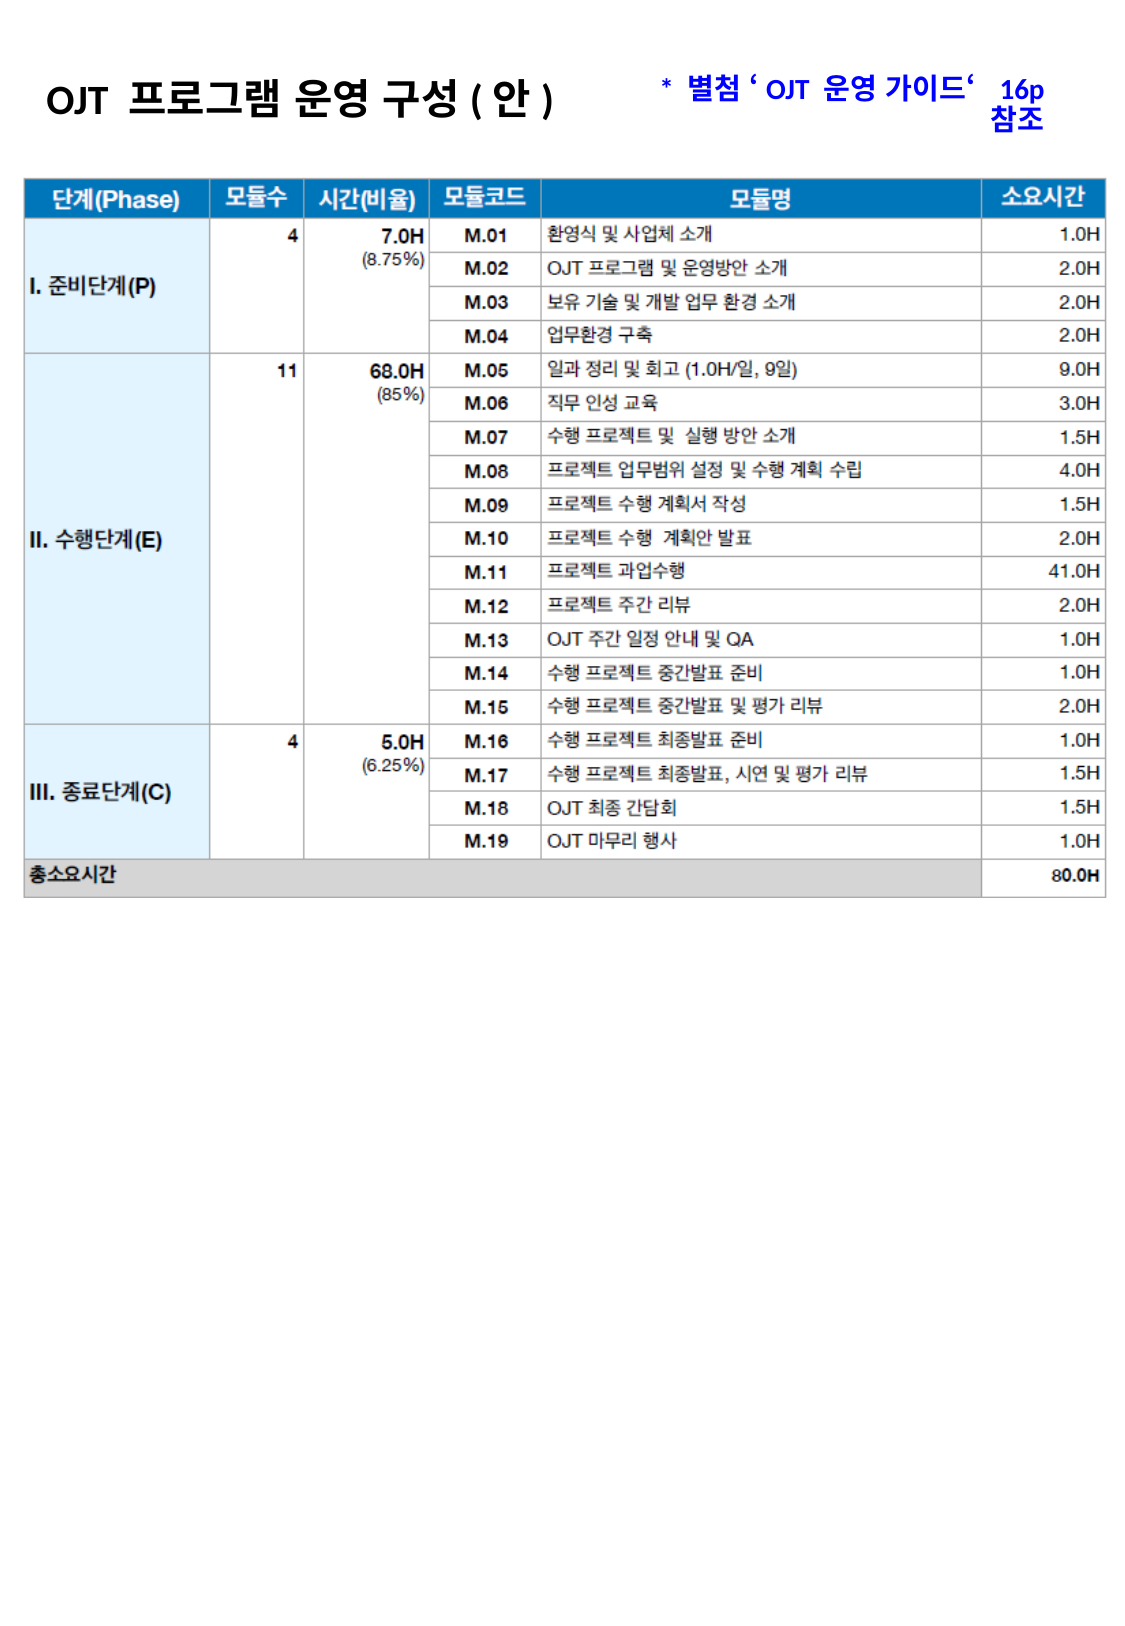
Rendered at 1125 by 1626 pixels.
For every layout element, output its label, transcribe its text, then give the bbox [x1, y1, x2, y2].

text_box OJT 프로그램 운영 구성(안) [31, 77, 1027, 126]
text_box * 별첨 ‘OJT 운영 가이드‘ 16p 참조 [582, 81, 1060, 130]
picture [15, 170, 1115, 898]
